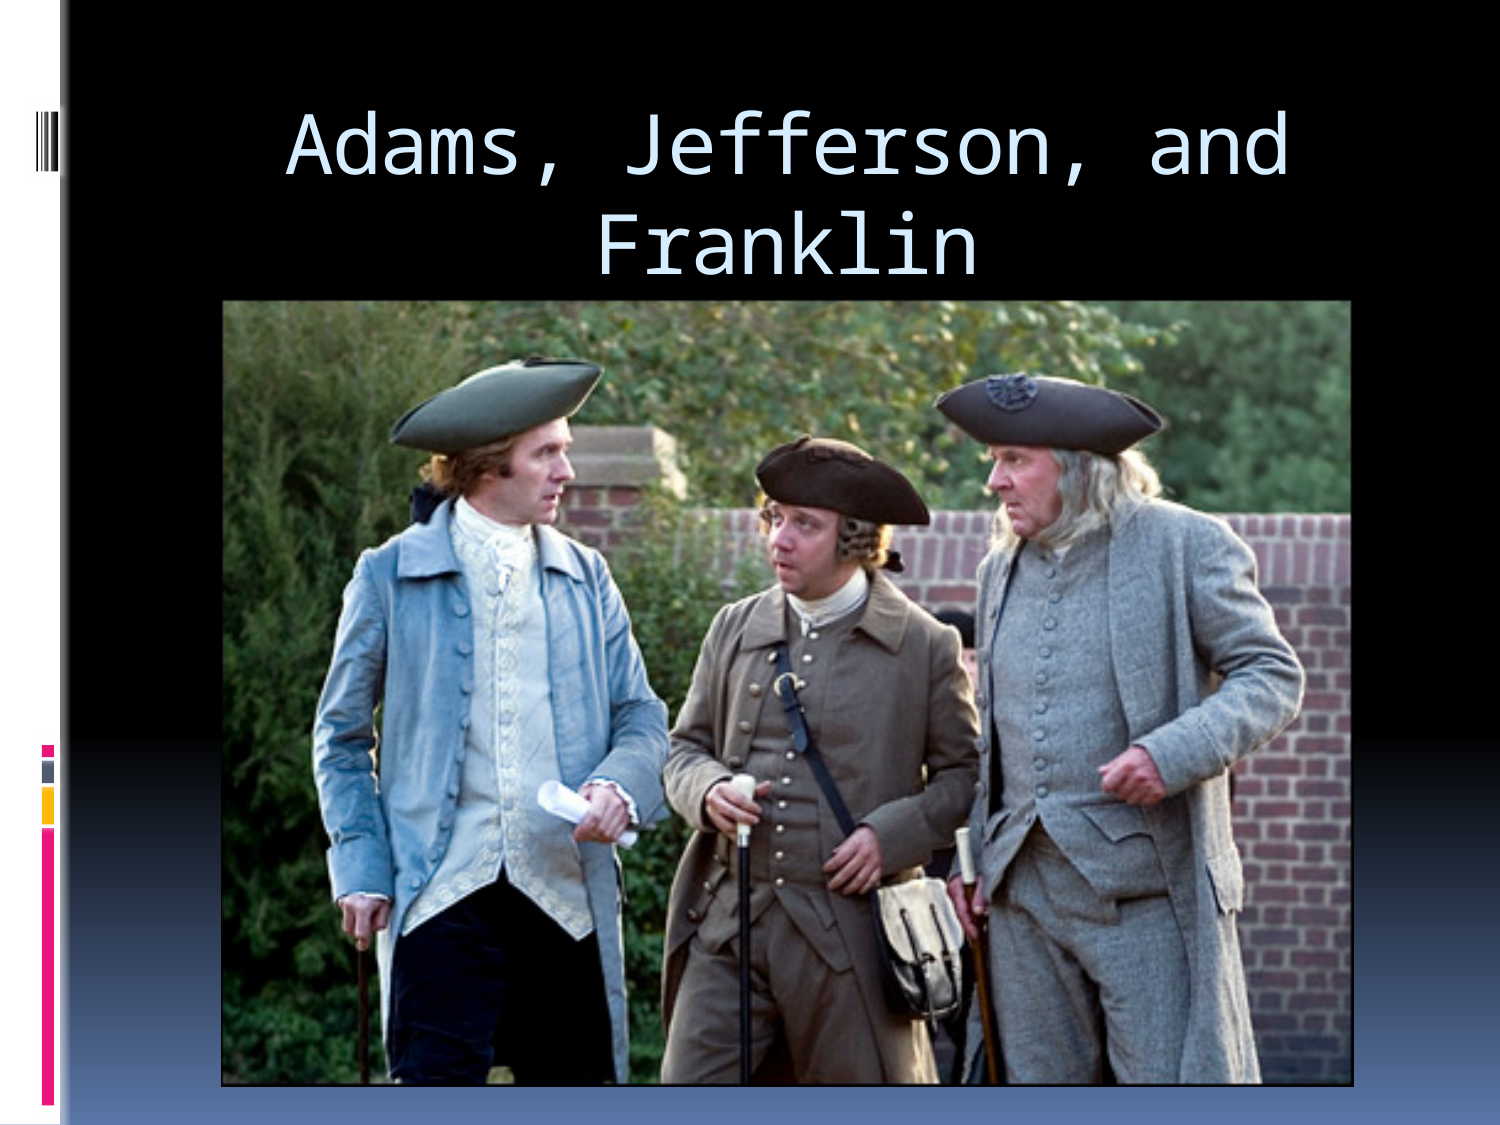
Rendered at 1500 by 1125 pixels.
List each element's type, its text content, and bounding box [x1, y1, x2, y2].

picture [221, 299, 1354, 1088]
title Adams, Jefferson, and Franklin [150, 83, 1425, 234]
